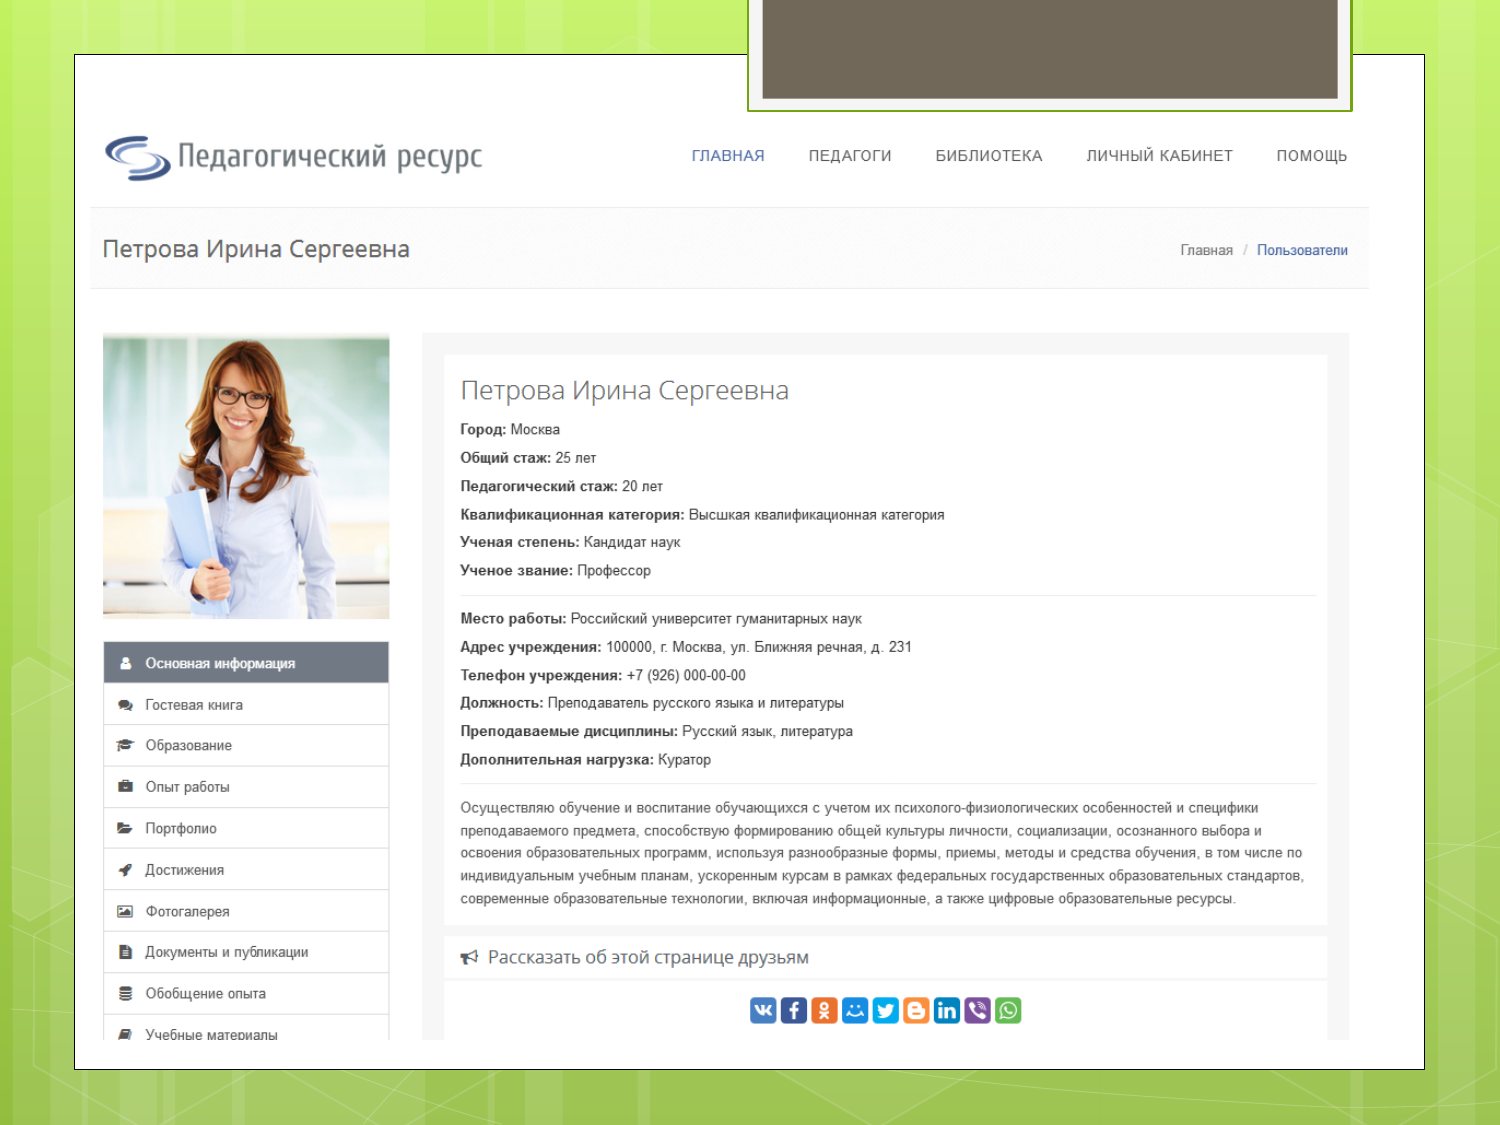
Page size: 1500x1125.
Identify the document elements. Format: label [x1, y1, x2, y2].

picture [90, 125, 1369, 1040]
